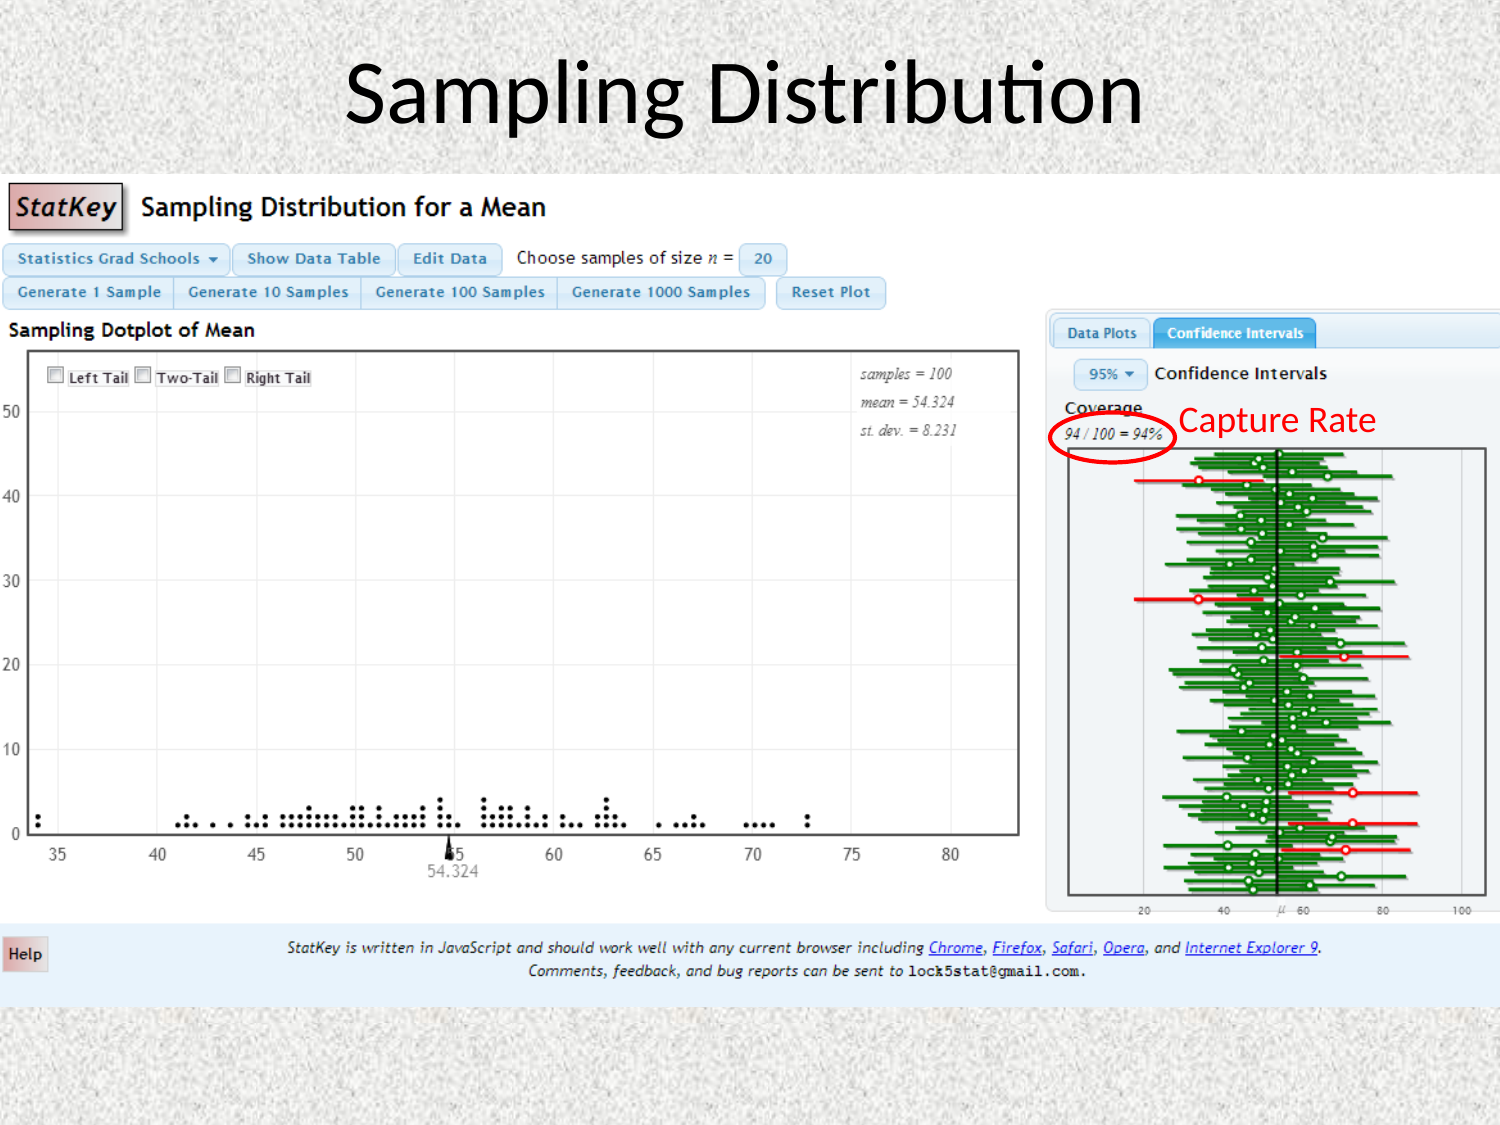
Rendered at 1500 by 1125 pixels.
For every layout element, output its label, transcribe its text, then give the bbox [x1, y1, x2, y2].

text_box Sampling Distribution [70, 24, 1421, 173]
picture [0, 0, 1500, 1125]
